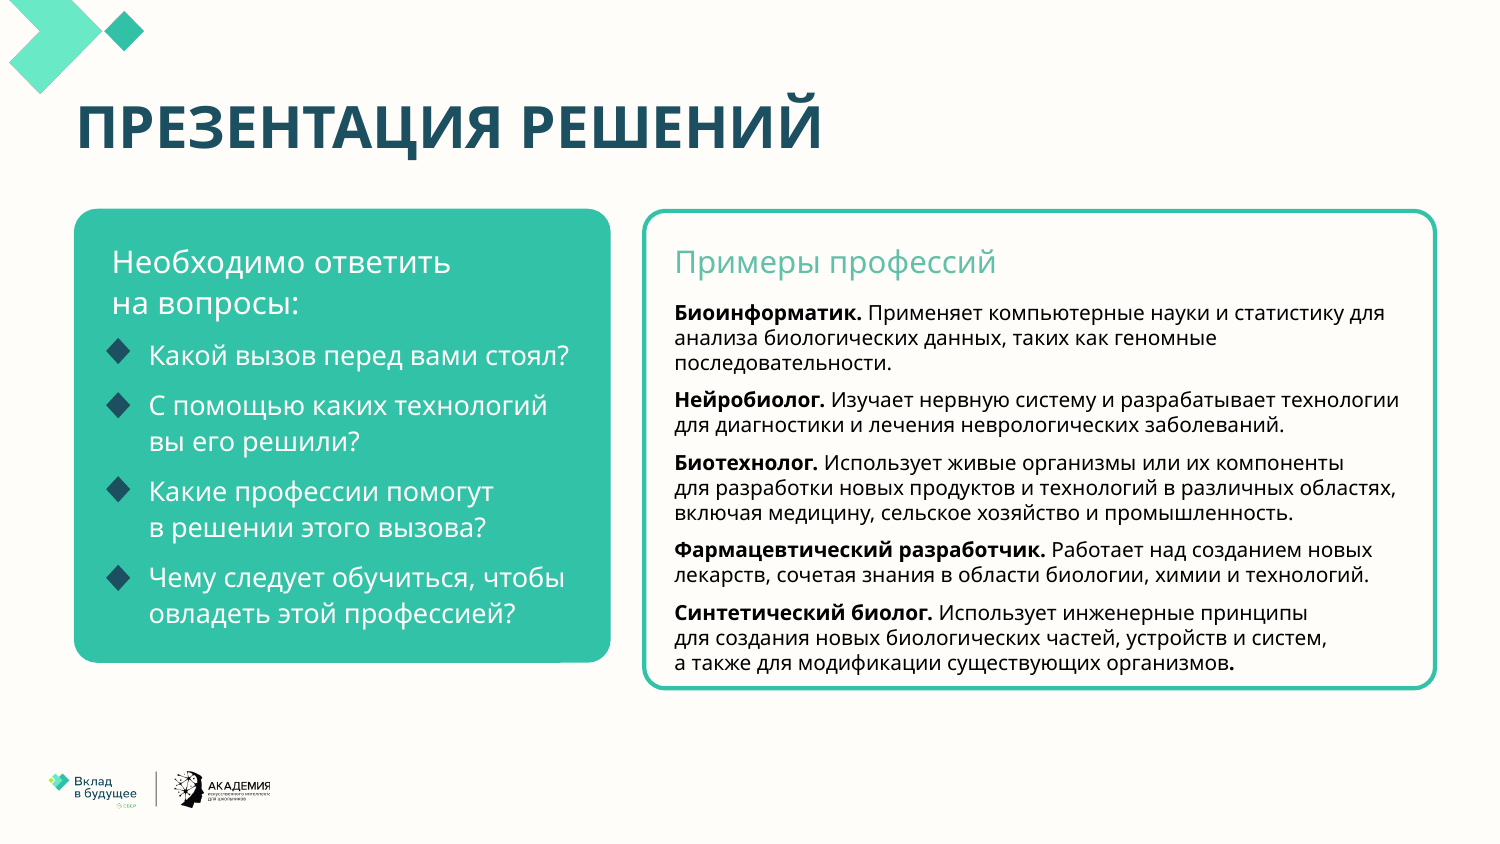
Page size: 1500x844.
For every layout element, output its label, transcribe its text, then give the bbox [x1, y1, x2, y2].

text_box Необходимо ответить на вопросы: [104, 230, 483, 328]
text_box [106, 337, 131, 365]
picture [9, 0, 144, 94]
text_box Биоинформатик. Применяет компьютерные науки и статистику для анализа биологических данных, таких как геномные последовательности. Нейробиолог. Изучает нервную систему и разрабатывает технологии для диагностики и лечения неврологических заболеваний. Биотехнолог. Использует живые организмы или их компоненты для разработки новых продуктов и технологий в различных областях, включая медицину, сельское хозяйство и промышленность. Фармацевтический разработчик. Работает над созданием новых лекарств, сочетая знания в области биологии, химии и технологий. Синтетический биолог. Использует инженерные принципы для создания новых биологических частей, устройств и систем, а также для модификации существующих организмов. [666, 292, 1429, 682]
text_box ПРЕЗЕНТАЦИЯ РЕШЕНИЙ [69, 84, 1210, 166]
text_box [76, 210, 609, 661]
picture [31, 755, 271, 826]
text_box Примеры профессий [666, 230, 1237, 287]
text_box [106, 476, 131, 503]
text_box [644, 210, 1436, 689]
text_box Какой вызов перед вами стоял? С помощью каких технологий вы его решили? Какие профессии помогут в решении этого вызова? Чему следует обучиться, чтобы овладеть этой профессией? [141, 327, 599, 637]
text_box [106, 564, 131, 591]
text_box [106, 392, 131, 419]
